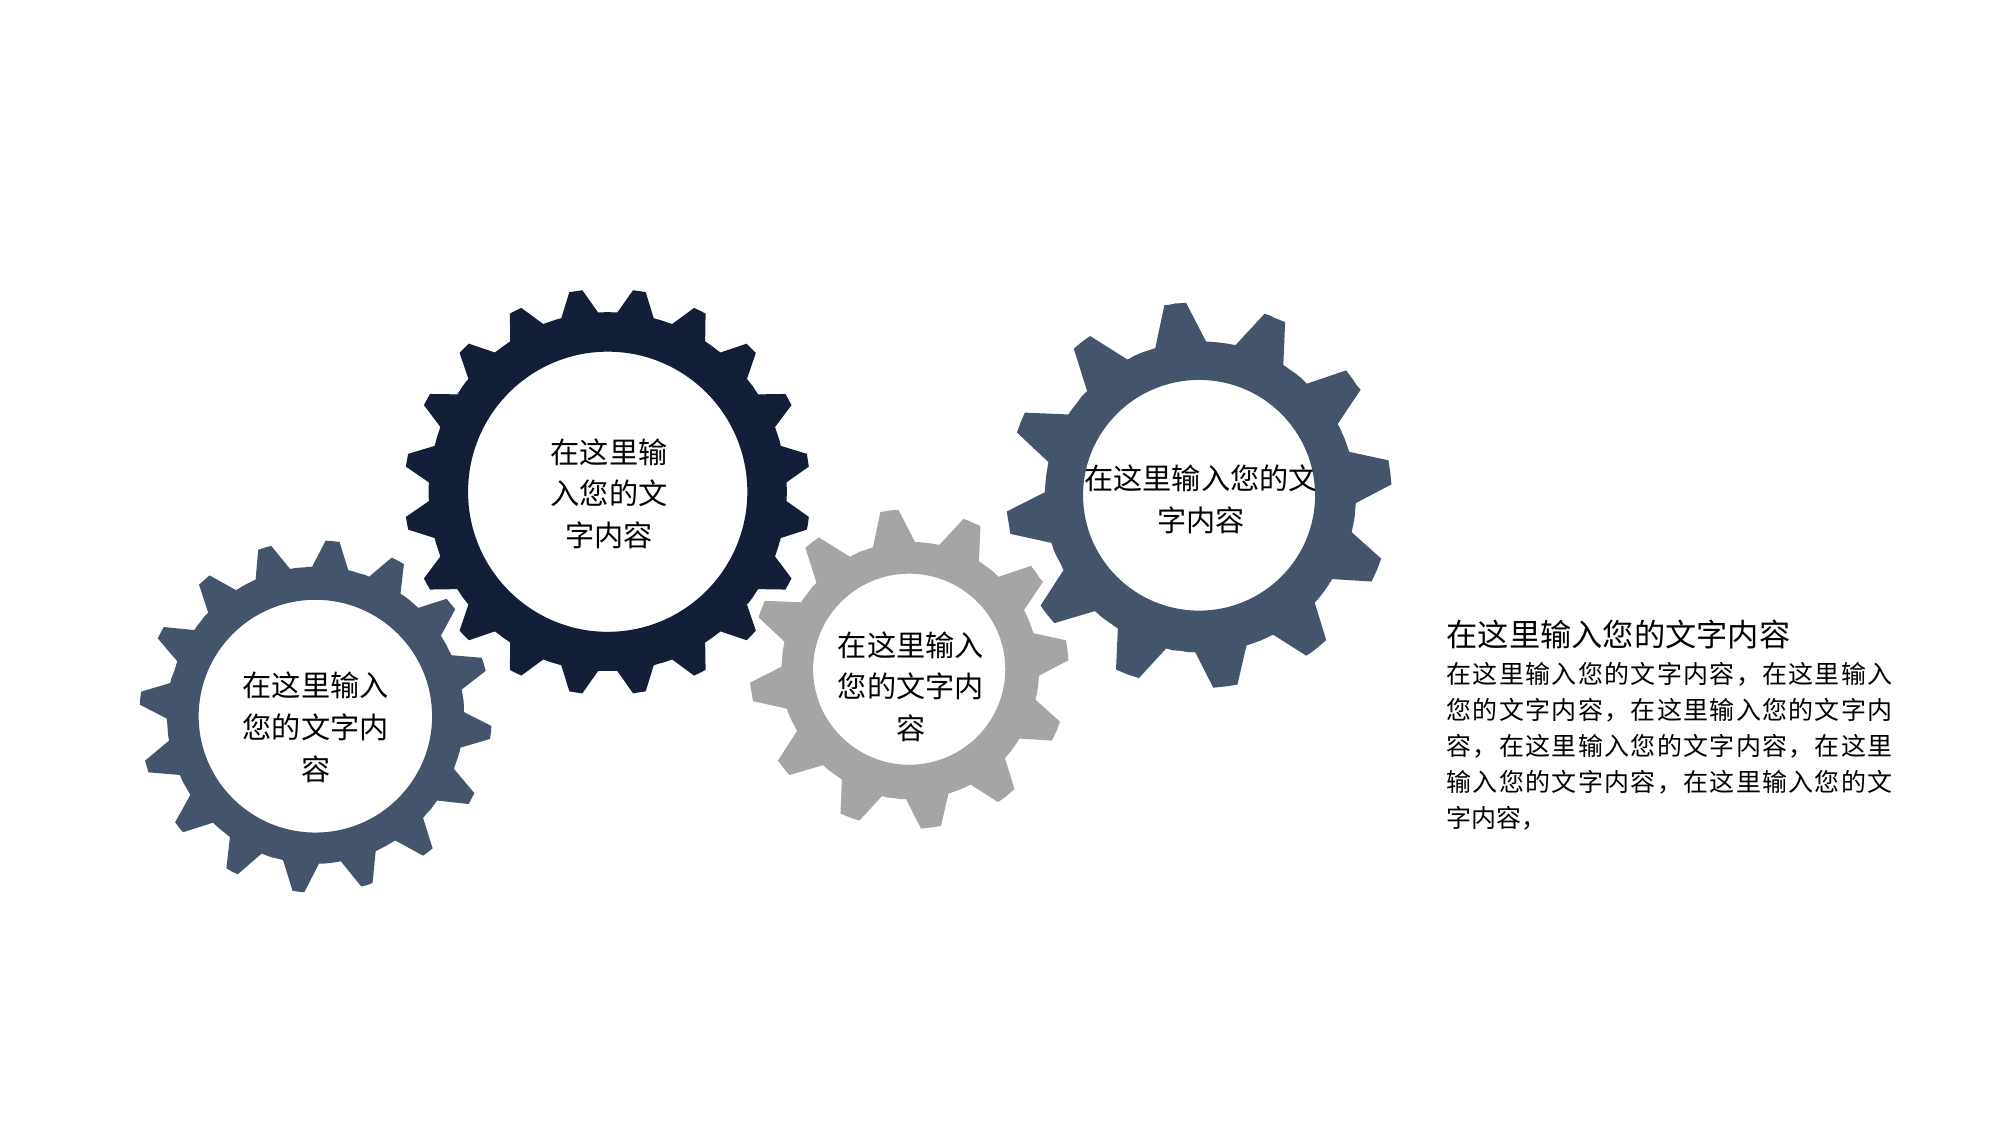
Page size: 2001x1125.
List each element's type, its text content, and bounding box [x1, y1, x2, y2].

text_box 在这里输入您的文字内容 在这里输入您的文字内容，在这里输入您的文字内容，在这里输入您的文字内容，在这里输入您的文字内容，在这里输入您的文字内容，在这里输入您的文字内容， [1430, 600, 1910, 841]
text_box 在这里输入您的文字内容 [1084, 445, 1315, 546]
text_box 在这里输入您的文字内容 [534, 419, 684, 561]
text_box [405, 290, 809, 694]
text_box [139, 540, 492, 893]
text_box [1006, 302, 1392, 688]
text_box 在这里输入您的文字内容 [814, 611, 1005, 754]
text_box [750, 509, 1069, 829]
text_box 在这里输入您的文字内容 [218, 652, 413, 794]
